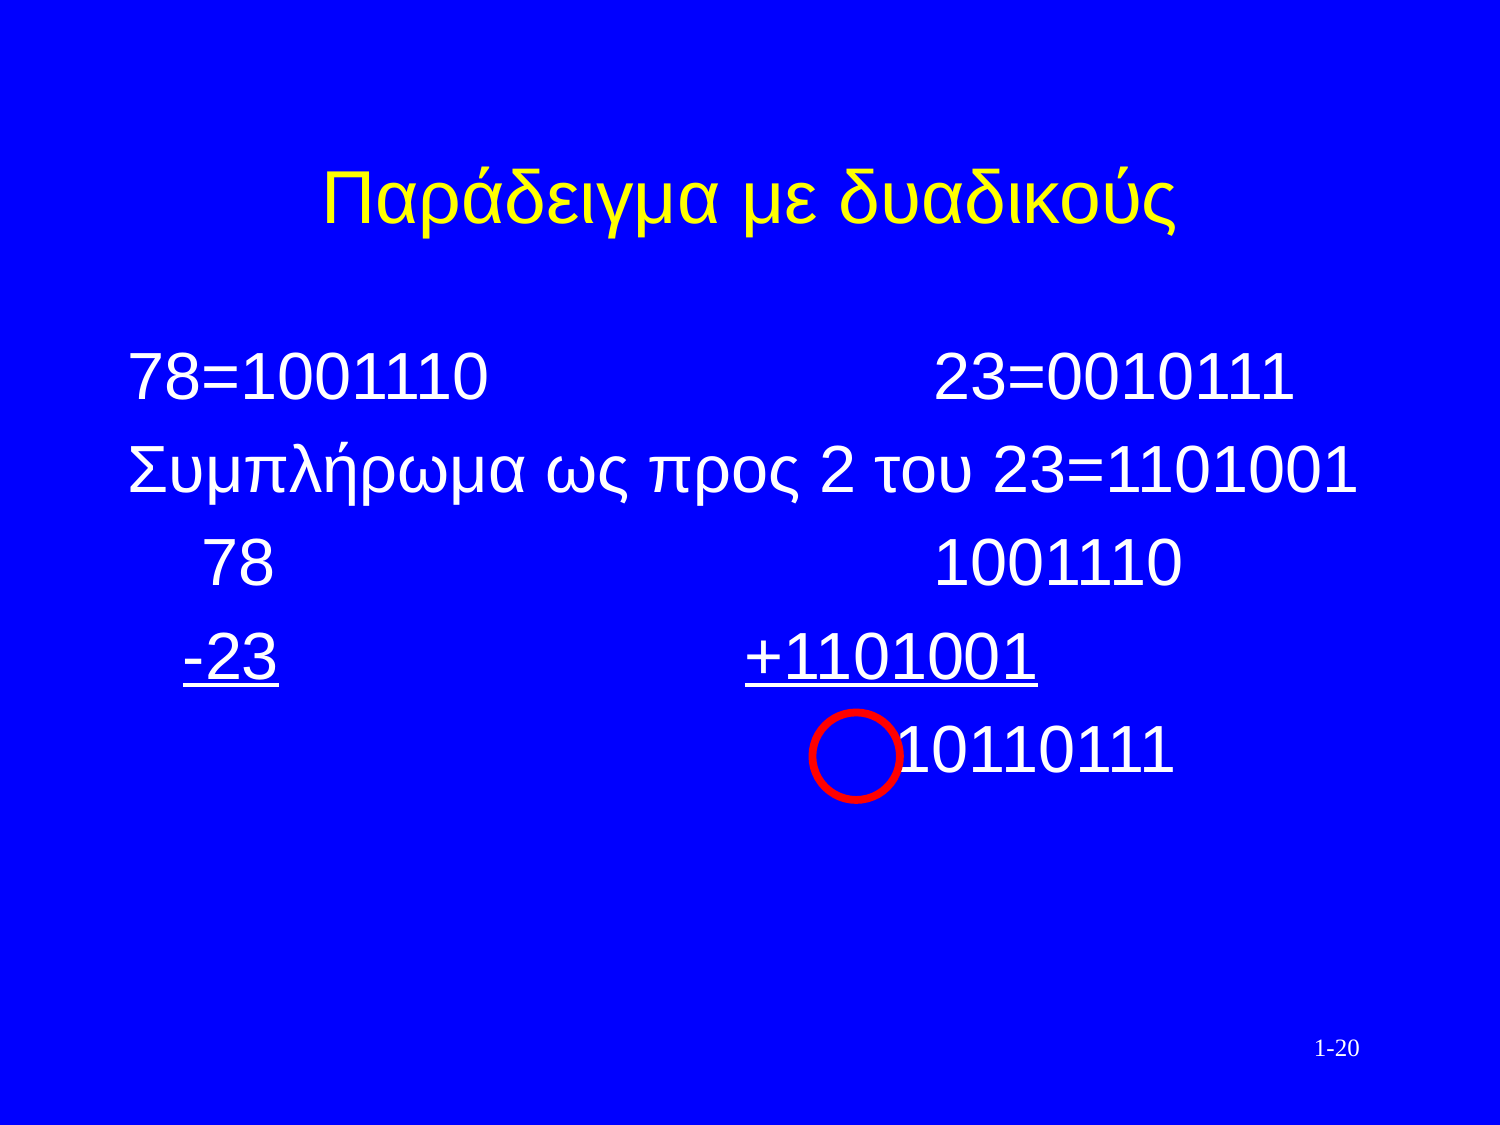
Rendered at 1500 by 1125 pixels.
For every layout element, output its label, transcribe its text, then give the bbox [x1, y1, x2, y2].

text_box [812, 712, 900, 800]
title Παράδειγμα με δυαδικούς [112, 99, 1388, 288]
list 78=1001110 23=0010111 Συμπλήρωμα ως προς 2 του 23=1101001 78 1001110 -23 +1101001 10110111 [112, 324, 1388, 1001]
